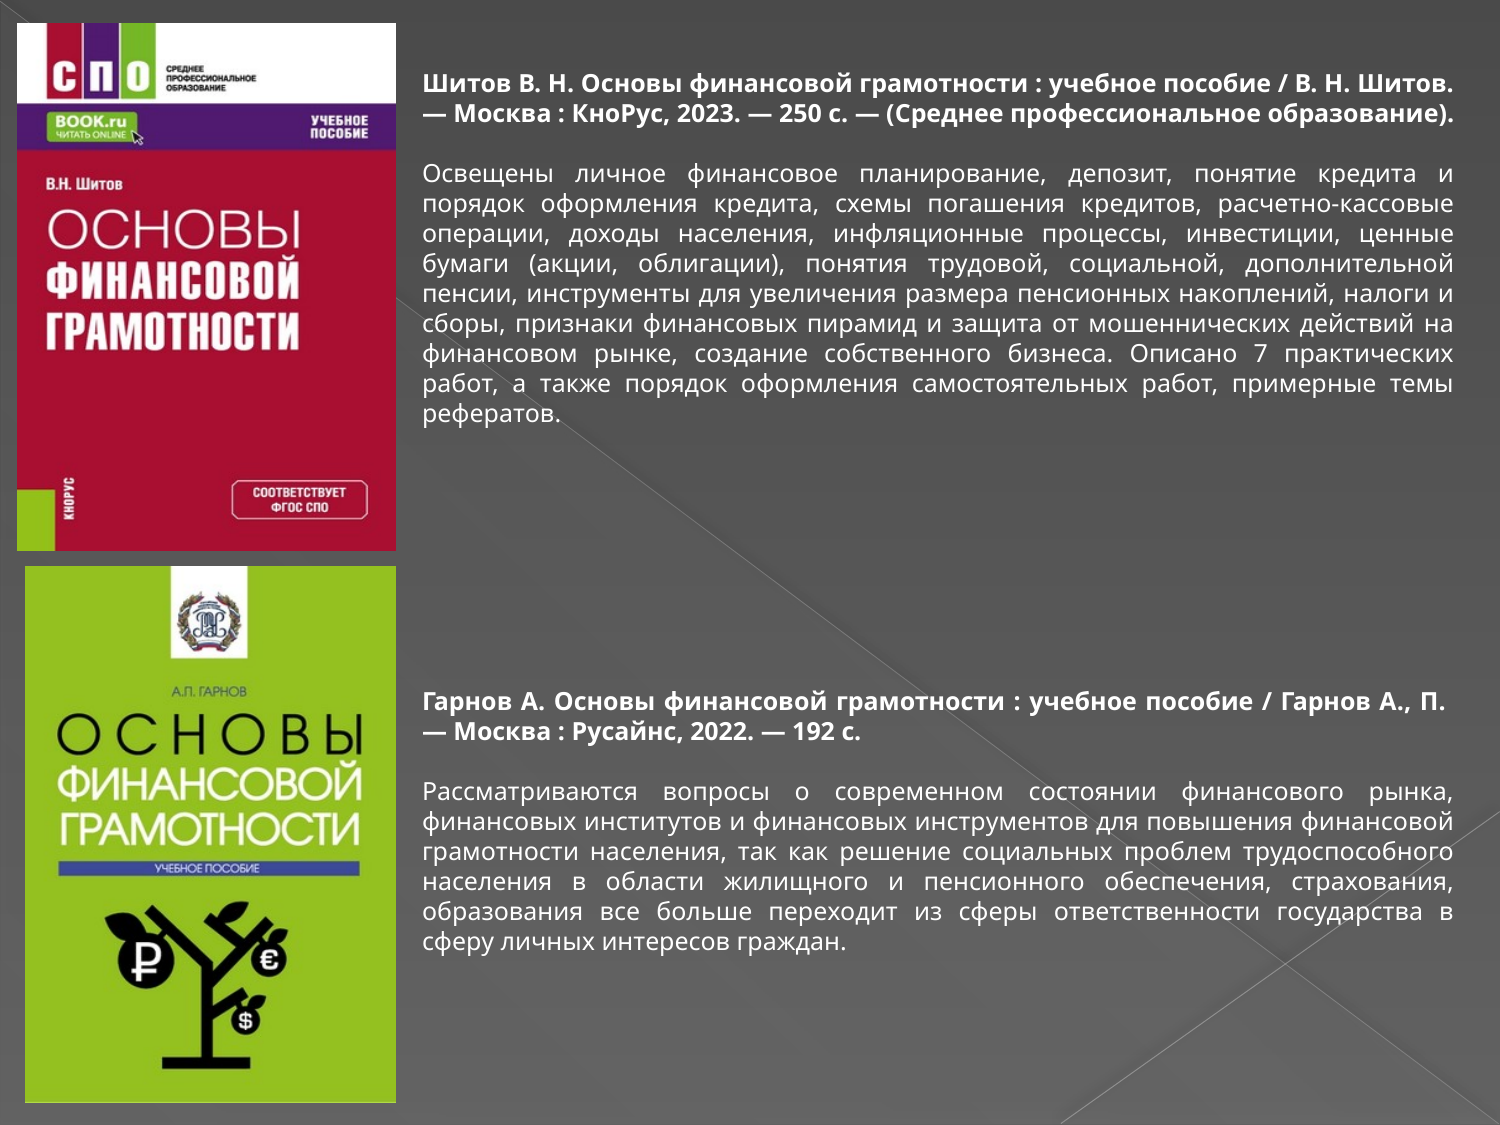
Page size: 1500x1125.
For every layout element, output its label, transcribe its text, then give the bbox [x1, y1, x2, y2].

picture [25, 566, 396, 1103]
text_box Гарнов А. Основы финансовой грамотности : учебное пособие / Гарнов А., П. — Москва : Русайнс, 2022. — 192 с. Рассматриваются вопросы о современном состоянии финансового рынка, финансовых институтов и финансовых инструментов для повышения финансовой грамотности населения, так как решение социальных проблем трудоспособного населения в области жилищного и пенсионного обеспечения, страхования, образования все больше переходит из сферы ответственности государства в сферу личных интересов граждан. [407, 678, 1471, 963]
text_box Шитов В. Н. Основы финансовой грамотности : учебное пособие / В. Н. Шитов. — Москва : КноРус, 2023. — 250 с. — (Среднее профессиональное образование). Освещены личное финансовое планирование, депозит, понятие кредита и порядок оформления кредита, схемы погашения кредитов, расчетно-кассовые операции, доходы населения, инфляционные процессы, инвестиции, ценные бумаги (акции, облигации), понятия трудовой, социальной, дополнительной пенсии, инструменты для увеличения размера пенсионных накоплений, налоги и сборы, признаки финансовых пирамид и защита от мошеннических действий на финансовом рынке, создание собственного бизнеса. Описано 7 практических работ, а также порядок оформления самостоятельных работ, примерные темы рефератов. [407, 60, 1471, 435]
picture [17, 22, 396, 551]
